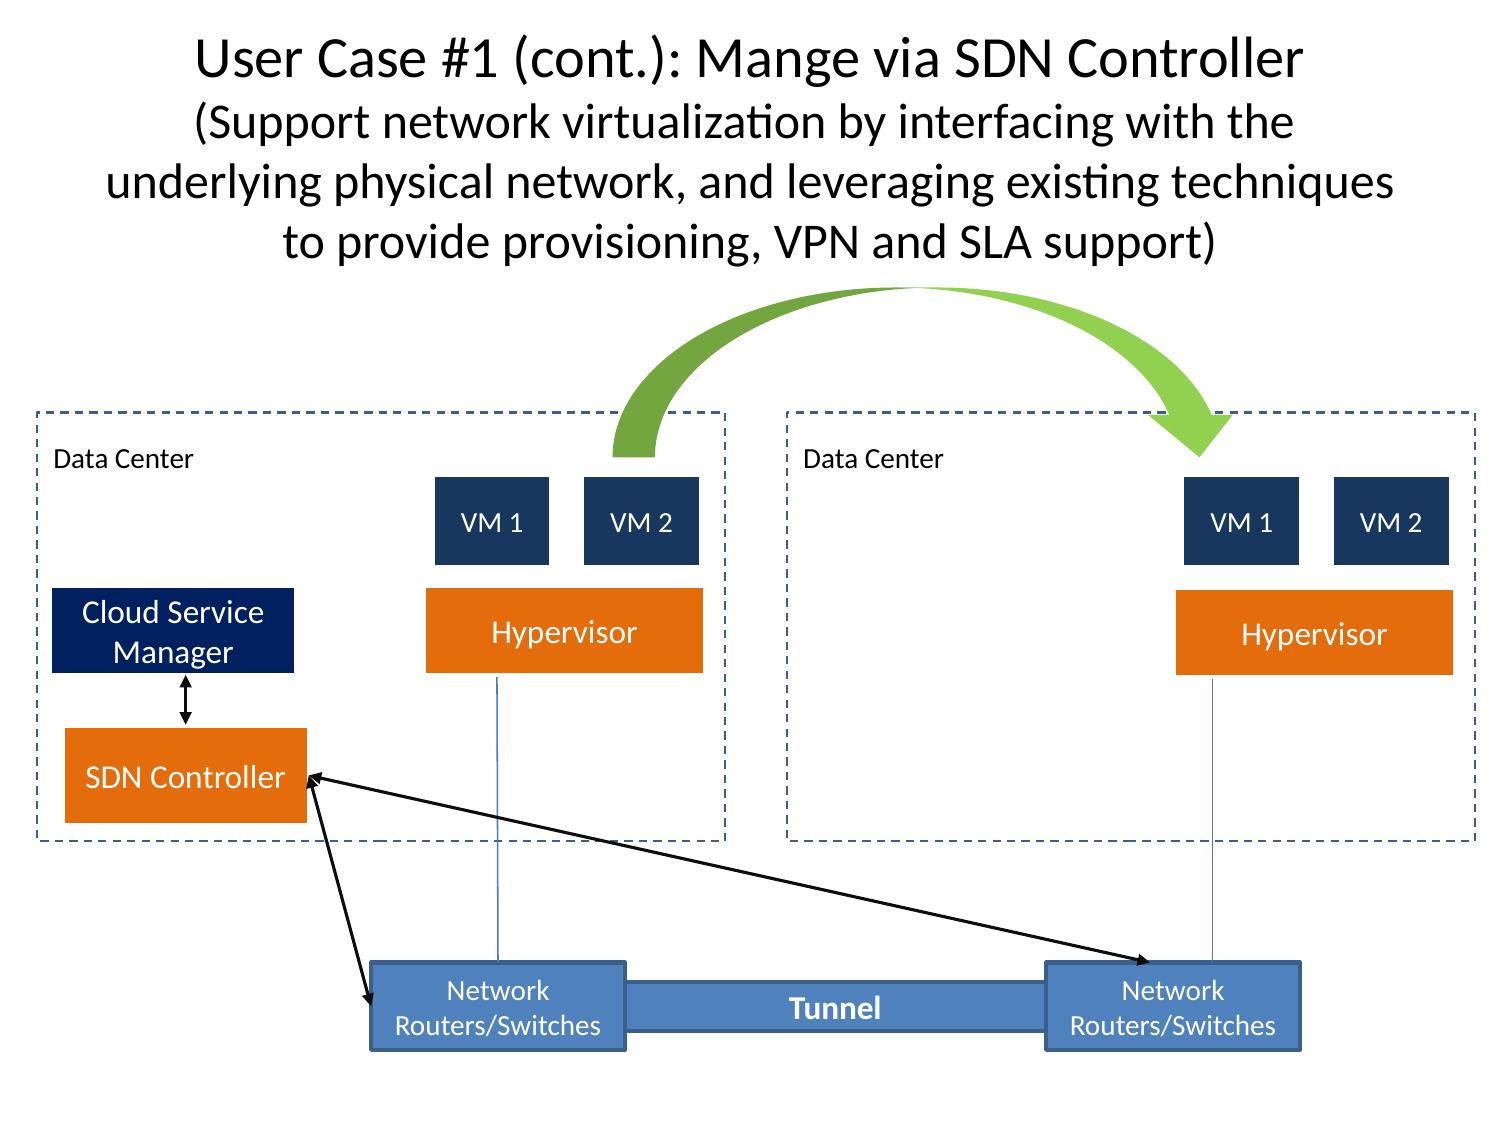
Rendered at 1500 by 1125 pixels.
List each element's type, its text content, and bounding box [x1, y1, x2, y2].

text_box VM 1 [1180, 473, 1303, 569]
text_box Network Routers/Switches [369, 971, 627, 1052]
text_box SDN Controller [60, 724, 311, 827]
text_box VM 2 [580, 473, 703, 569]
text_box Hypervisor [422, 584, 707, 677]
text_box Cloud Service Manager [48, 584, 298, 677]
text_box Tunnel [627, 980, 1044, 1033]
text_box VM 1 [431, 473, 554, 569]
text_box Hypervisor [1172, 585, 1457, 679]
text_box [785, 410, 1477, 843]
text_box Data Center [38, 431, 210, 482]
text_box Network Routers/Switches [1044, 960, 1302, 1052]
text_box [308, 775, 372, 1007]
text_box [610, 285, 1235, 460]
title User Case #1 (cont.): Mange via SDN Controller (Support network virtualization by interfacing with the underlying physical network, and leveraging existing techniques to provide provisioning, VPN and SLA support) [75, 24, 1425, 263]
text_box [373, 775, 1151, 963]
text_box Data Center [788, 431, 959, 482]
text_box VM 2 [1330, 473, 1453, 569]
text_box [35, 410, 727, 843]
